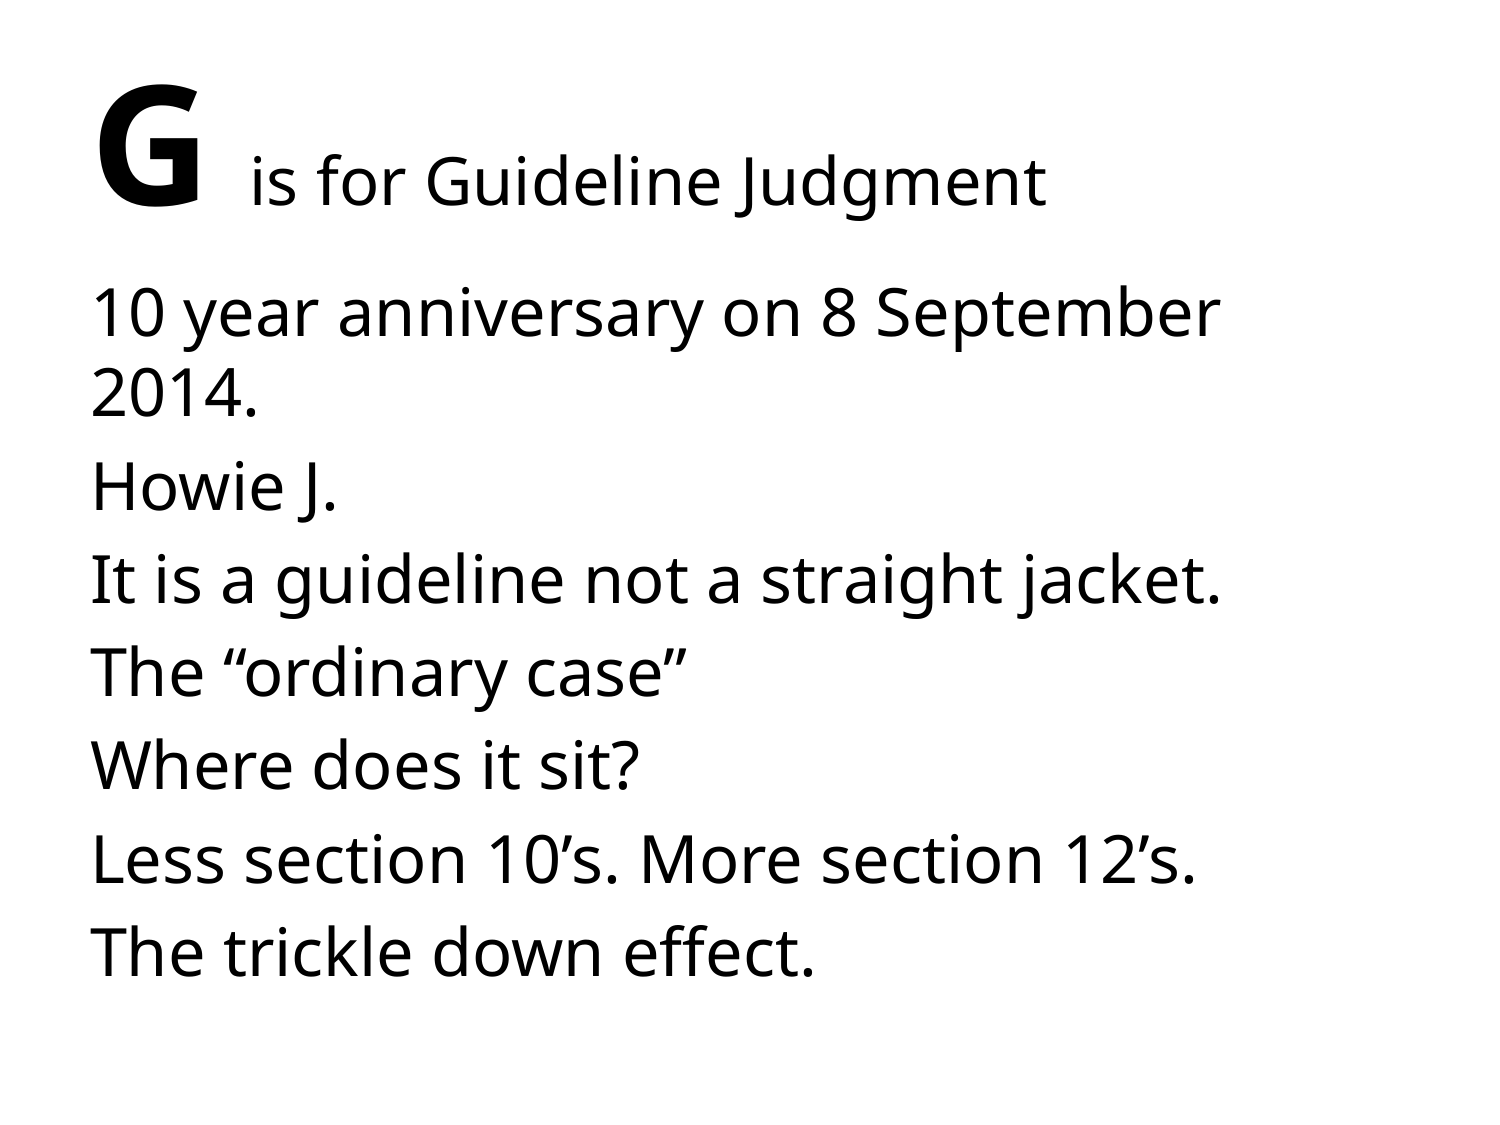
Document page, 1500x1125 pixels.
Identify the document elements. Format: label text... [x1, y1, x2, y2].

list 10 year anniversary on 8 September 2014. Howie J. It is a guideline not a straight jacket. The “ordinary case” Where does it sit? Less section 10’s. More section 12’s. The trickle down effect. [75, 262, 1425, 1005]
title G is for Guideline Judgment [75, 45, 1425, 233]
